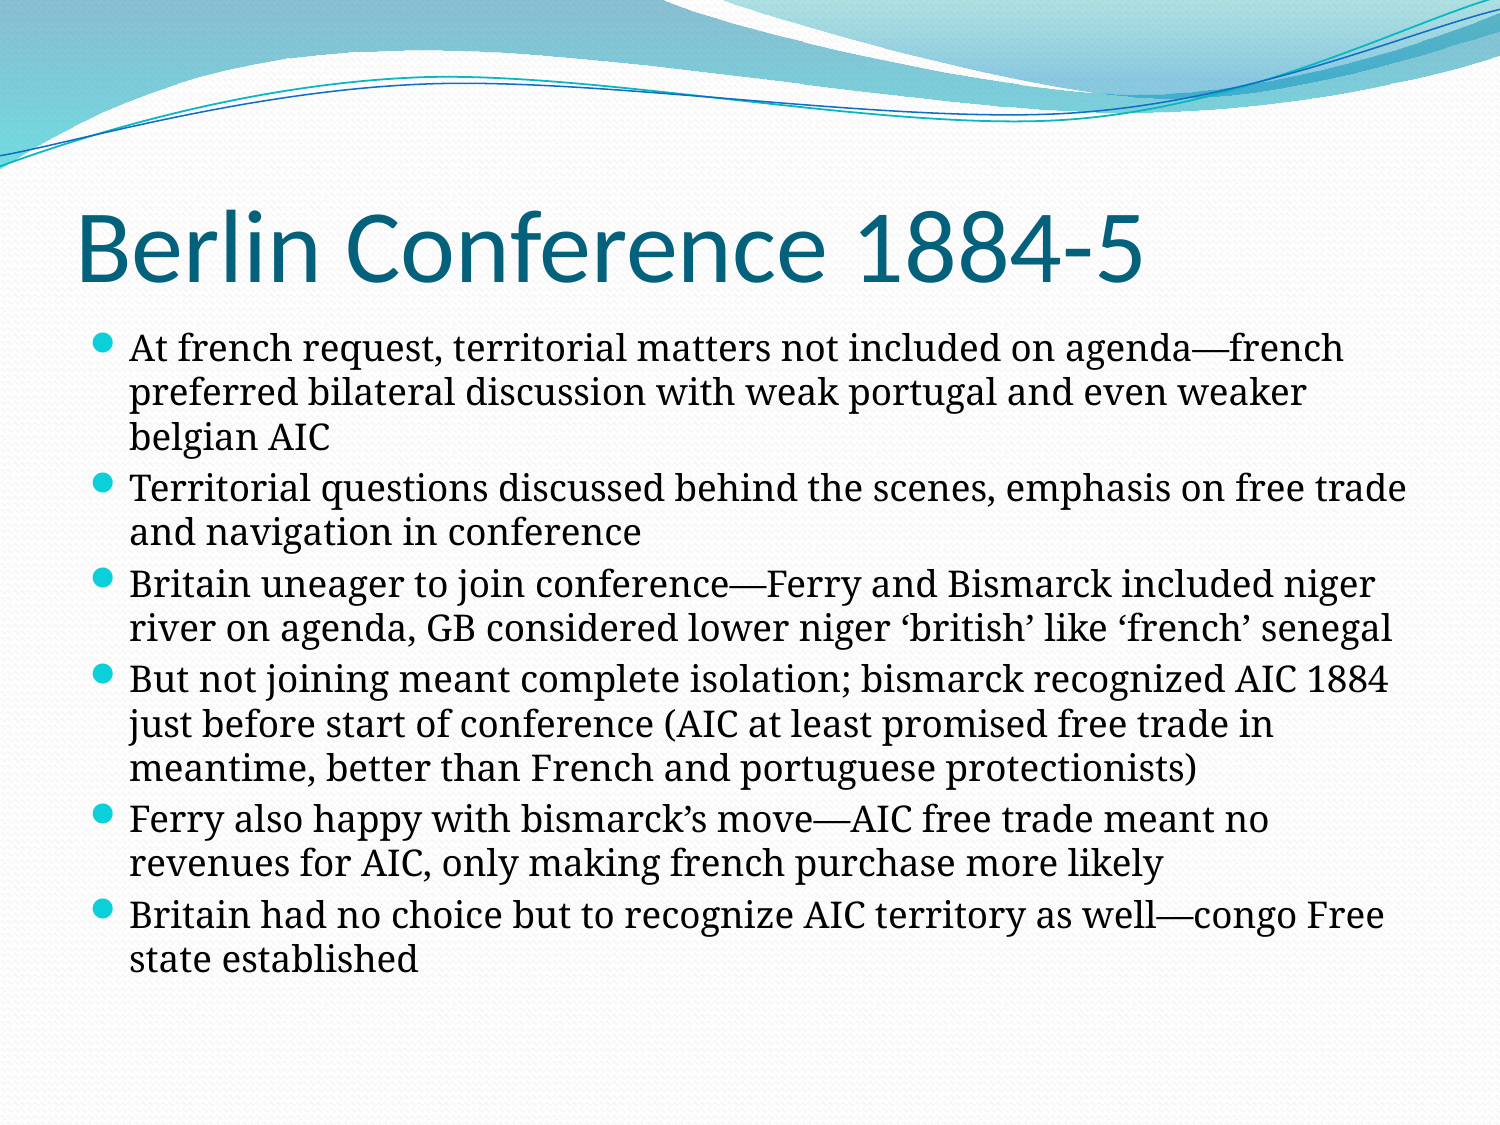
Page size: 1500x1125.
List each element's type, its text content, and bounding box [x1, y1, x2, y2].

title Berlin Conference 1884-5 [75, 115, 1425, 303]
list At french request, territorial matters not included on agenda—french preferred bilateral discussion with weak portugal and even weaker belgian AIC Territorial questions discussed behind the scenes, emphasis on free trade and navigation in conference Britain uneager to join conference—Ferry and Bismarck included niger river on agenda, GB considered lower niger ‘british’ like ‘french’ senegal But not joining meant complete isolation; bismarck recognized AIC 1884 just before start of conference (AIC at least promised free trade in meantime, better than French and portuguese protectionists) Ferry also happy with bismarck’s move—AIC free trade meant no revenues for AIC, only making french purchase more likely Britain had no choice but to recognize AIC territory as well—congo Free state established [75, 317, 1425, 1038]
